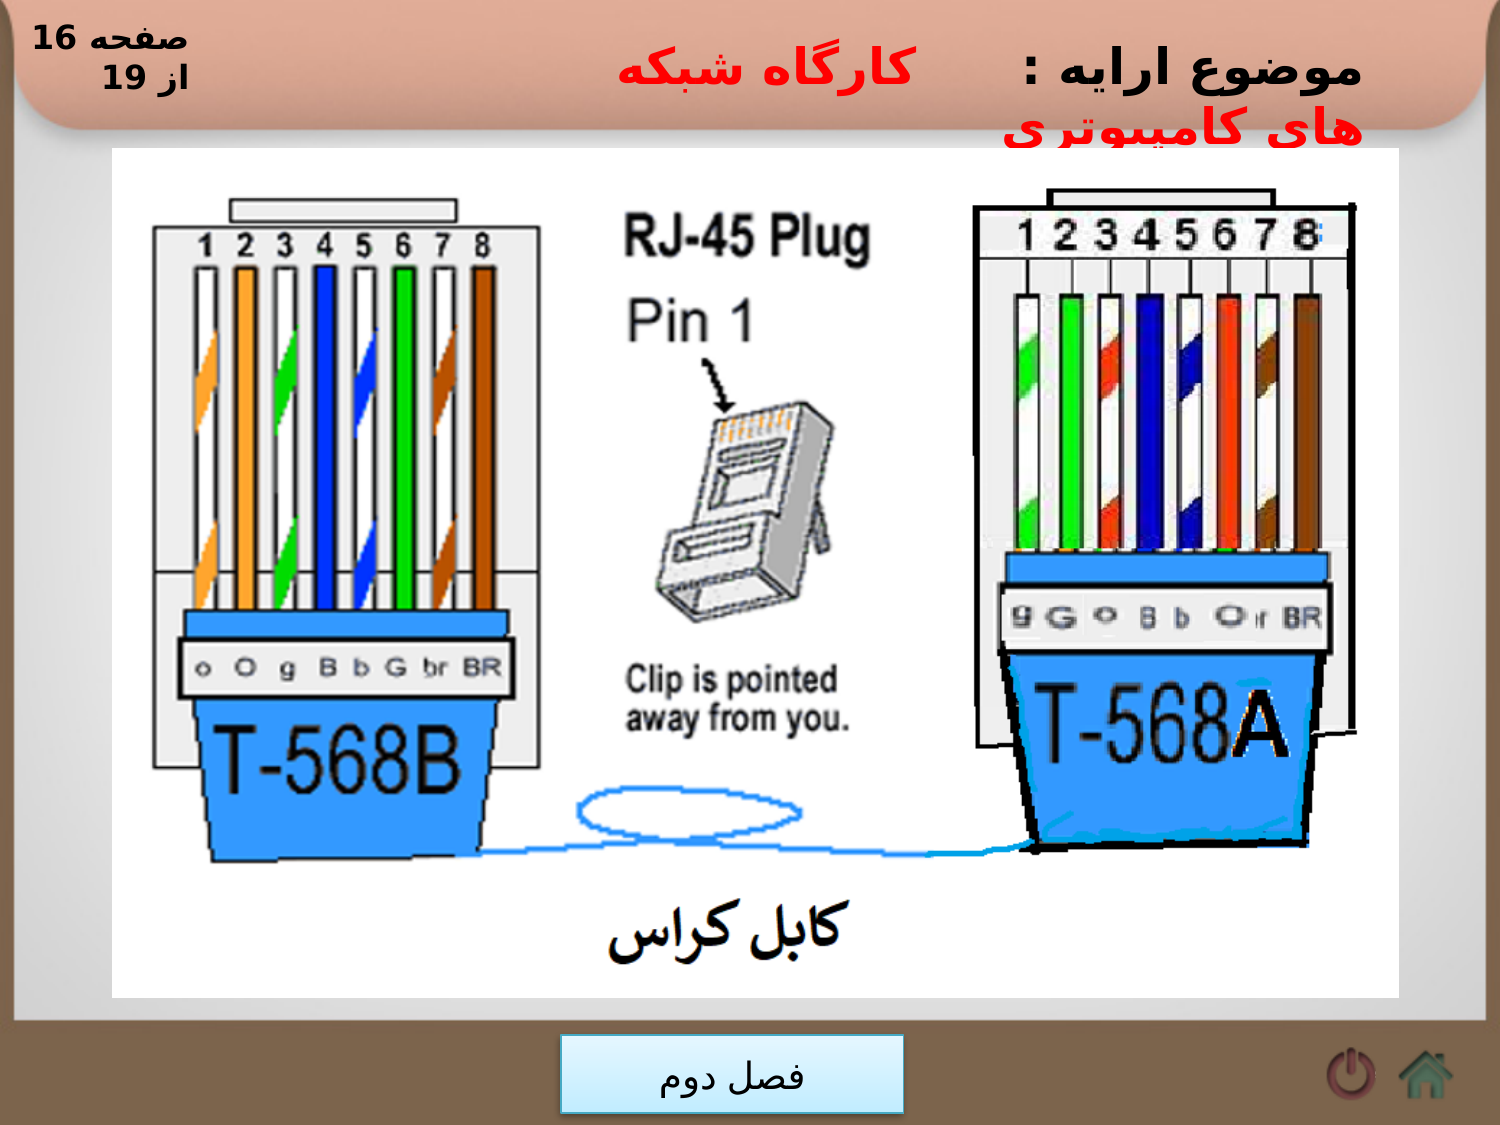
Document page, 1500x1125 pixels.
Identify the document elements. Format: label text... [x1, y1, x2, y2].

text_box موضوع ارایه : کارگاه شبکه های کامپیوتری [572, 26, 1380, 147]
text_box صفحه 16 از 19 [0, 9, 205, 104]
picture [0, 0, 1500, 1125]
text_box فصل دوم [560, 1034, 904, 1114]
